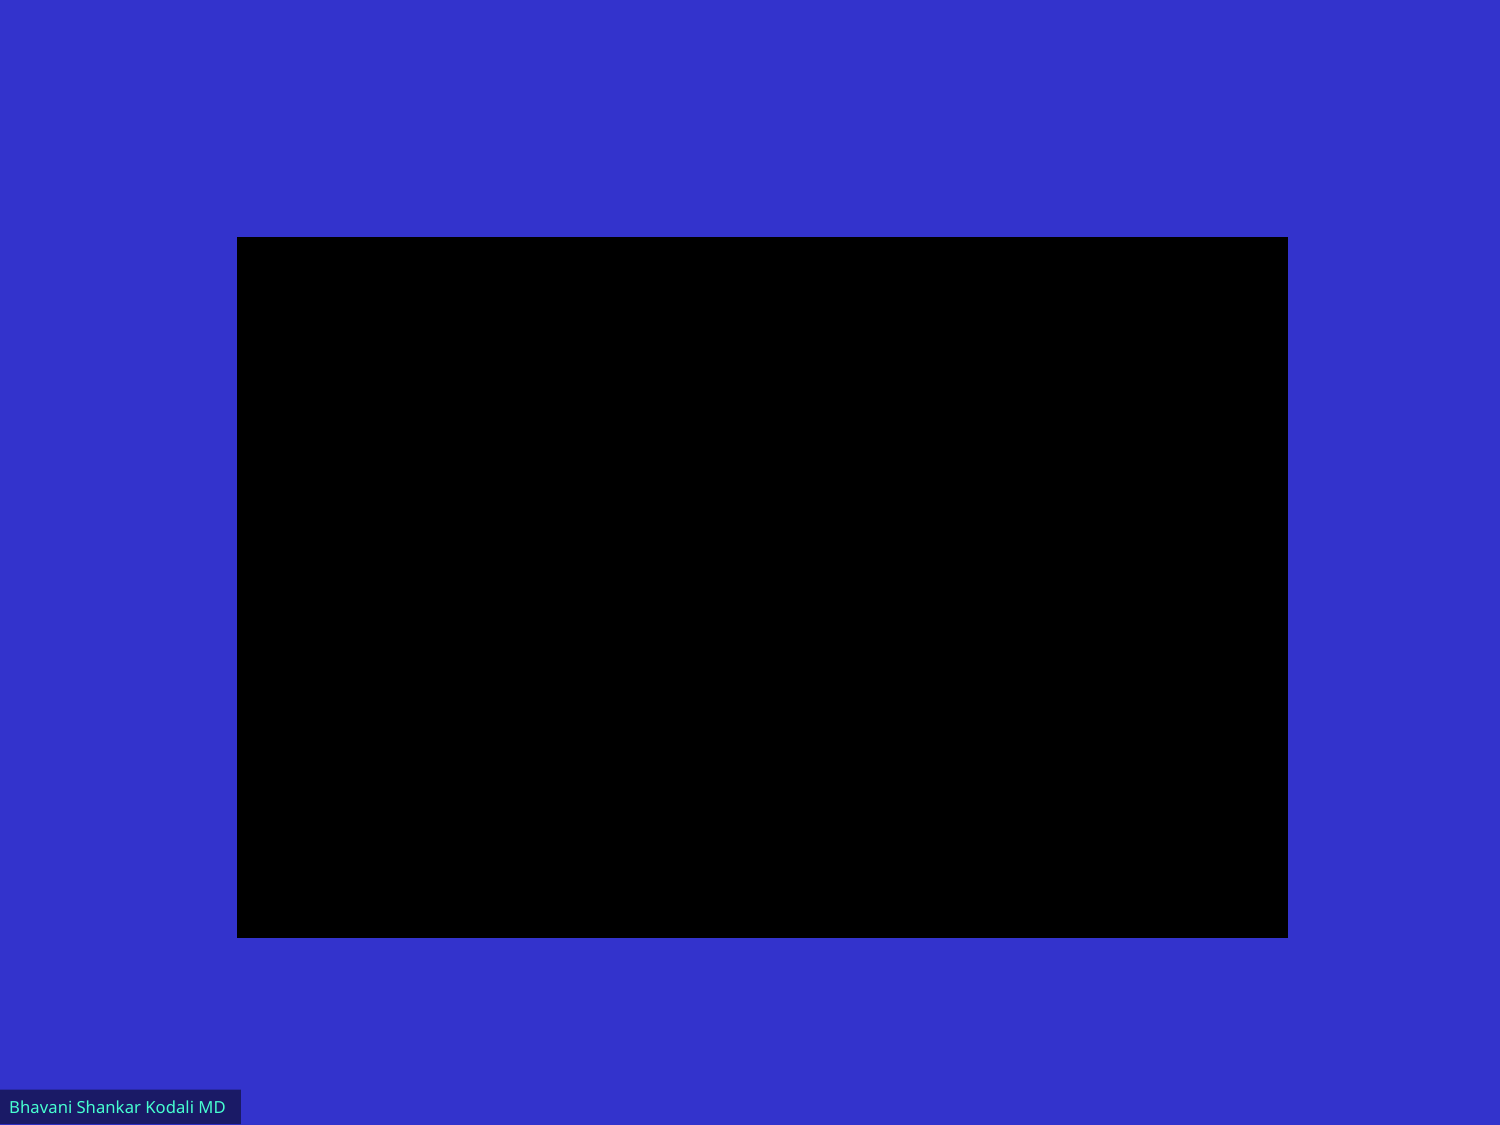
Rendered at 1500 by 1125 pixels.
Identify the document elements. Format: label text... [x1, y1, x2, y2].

picture [237, 237, 1288, 938]
text_box Bhavani Shankar Kodali MD [0, 1089, 241, 1125]
